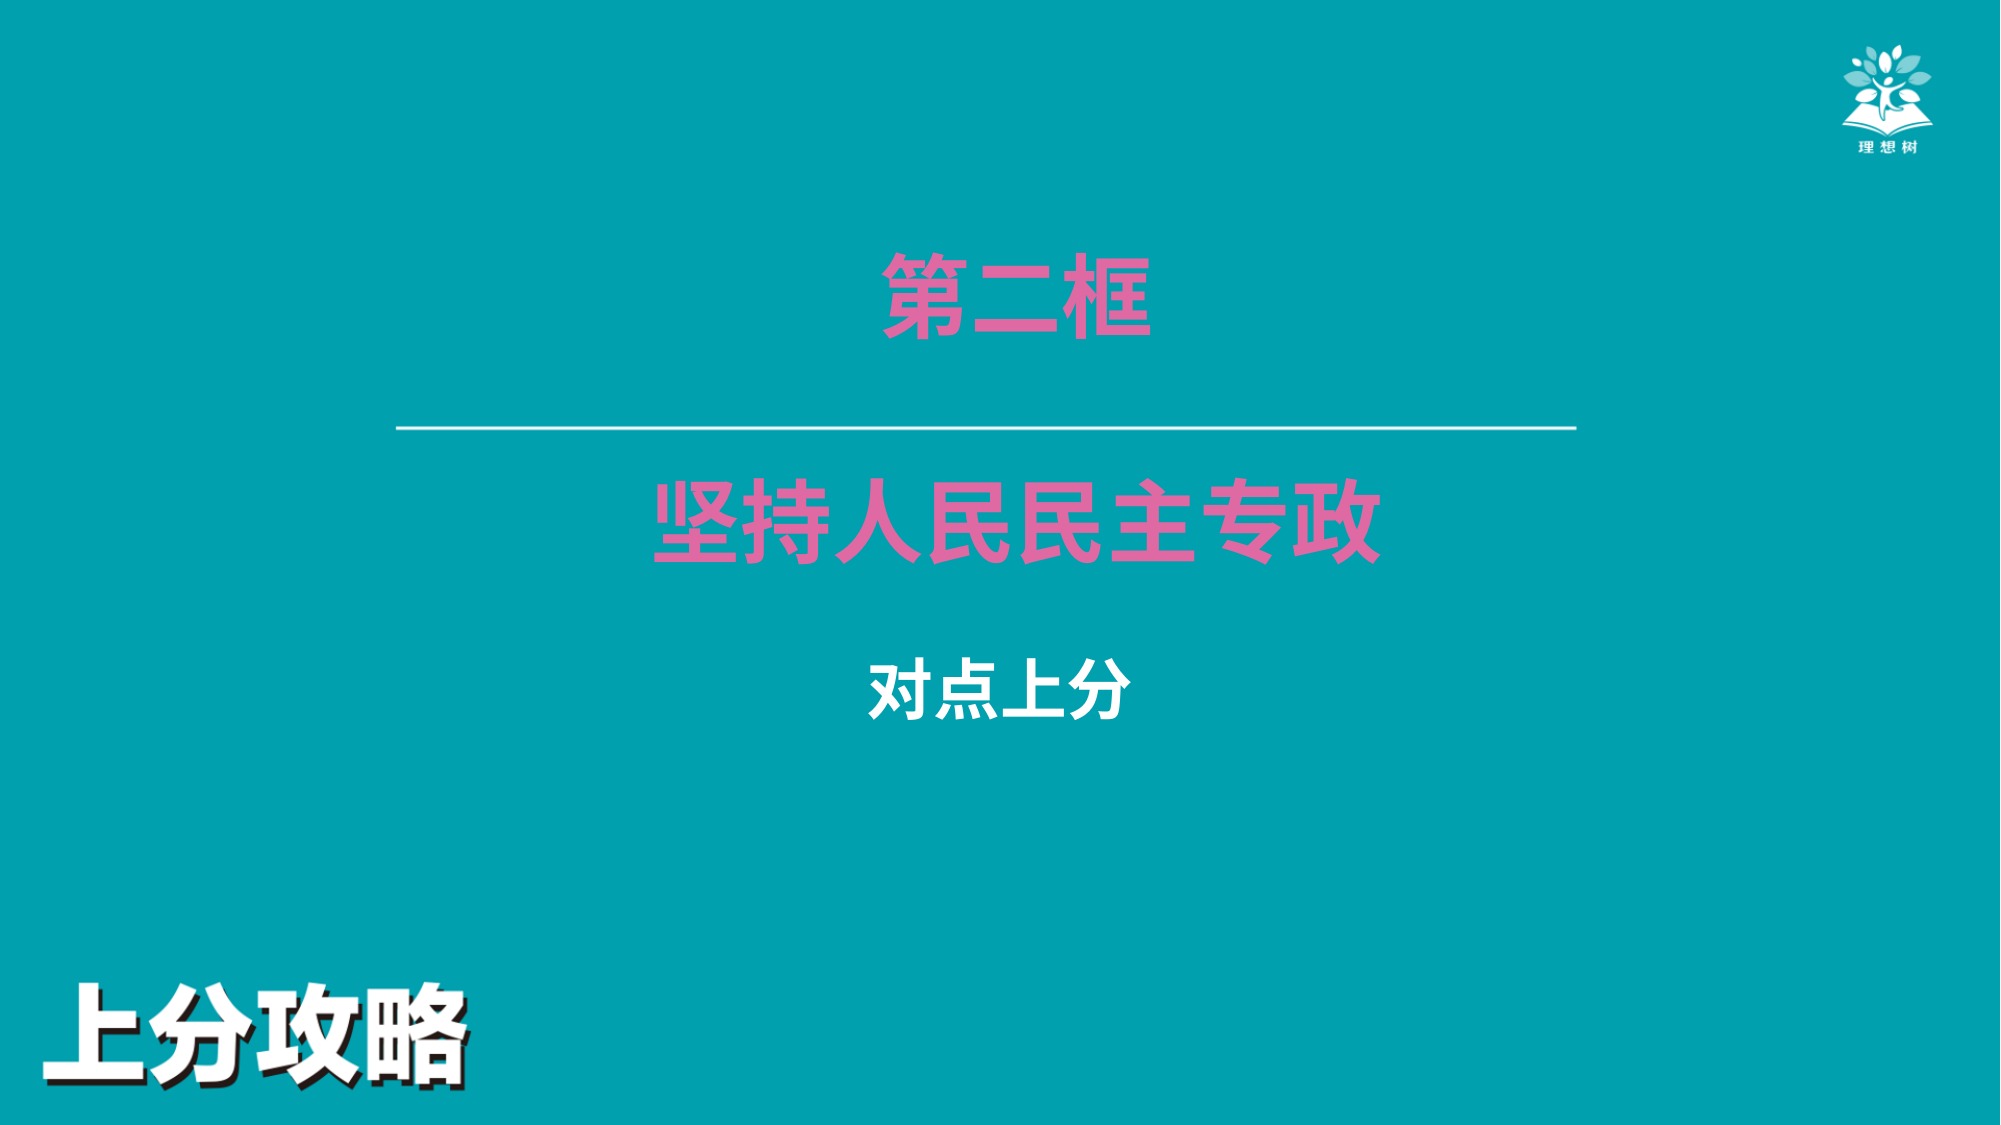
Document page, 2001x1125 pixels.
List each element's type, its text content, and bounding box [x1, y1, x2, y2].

picture [0, 740, 2000, 1125]
text_box 对点上分 [0, 633, 2000, 740]
text_box 第二框 坚持人民民主专政 [174, 306, 1859, 505]
picture [0, 0, 2000, 633]
